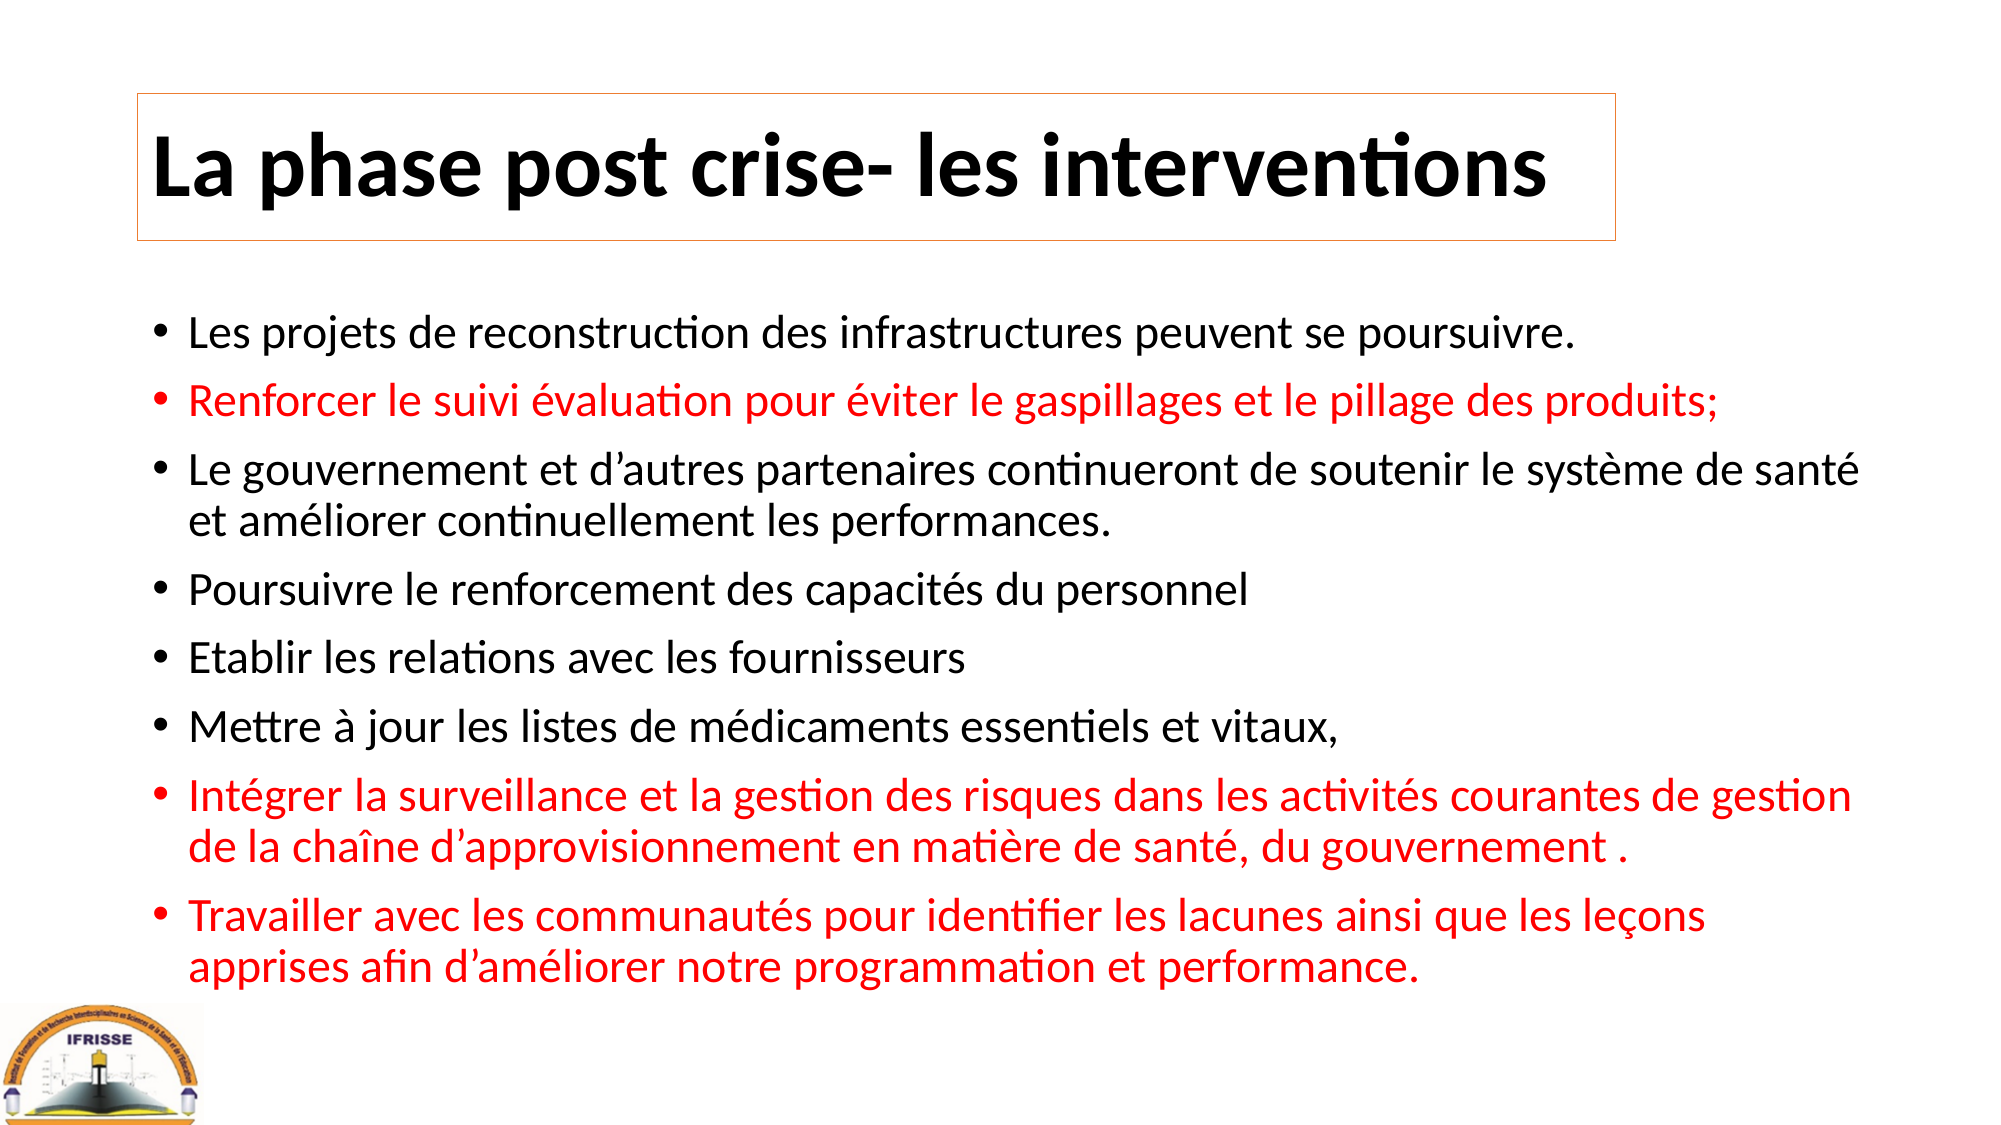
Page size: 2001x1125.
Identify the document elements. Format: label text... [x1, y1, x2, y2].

list Les projets de reconstruction des infrastructures peuvent se poursuivre. Renforcer le suivi évaluation pour éviter le gaspillages et le pillage des produits; Le gouvernement et d’autres partenaires continueront de soutenir le système de santé et améliorer continuellement les performances. Poursuivre le renforcement des capacités du personnel Etablir les relations avec les fournisseurs Mettre à jour les listes de médicaments essentiels et vitaux, Intégrer la surveillance et la gestion des risques dans les activités courantes de gestion de la chaîne d’approvisionnement en matière de santé, du gouvernement . Travailler avec les communautés pour identifier les lacunes ainsi que les leçons apprises afin d’améliorer notre programmation et performance. [137, 299, 1891, 1014]
title La phase post crise- les interventions [137, 93, 1616, 241]
picture [0, 1003, 204, 1125]
